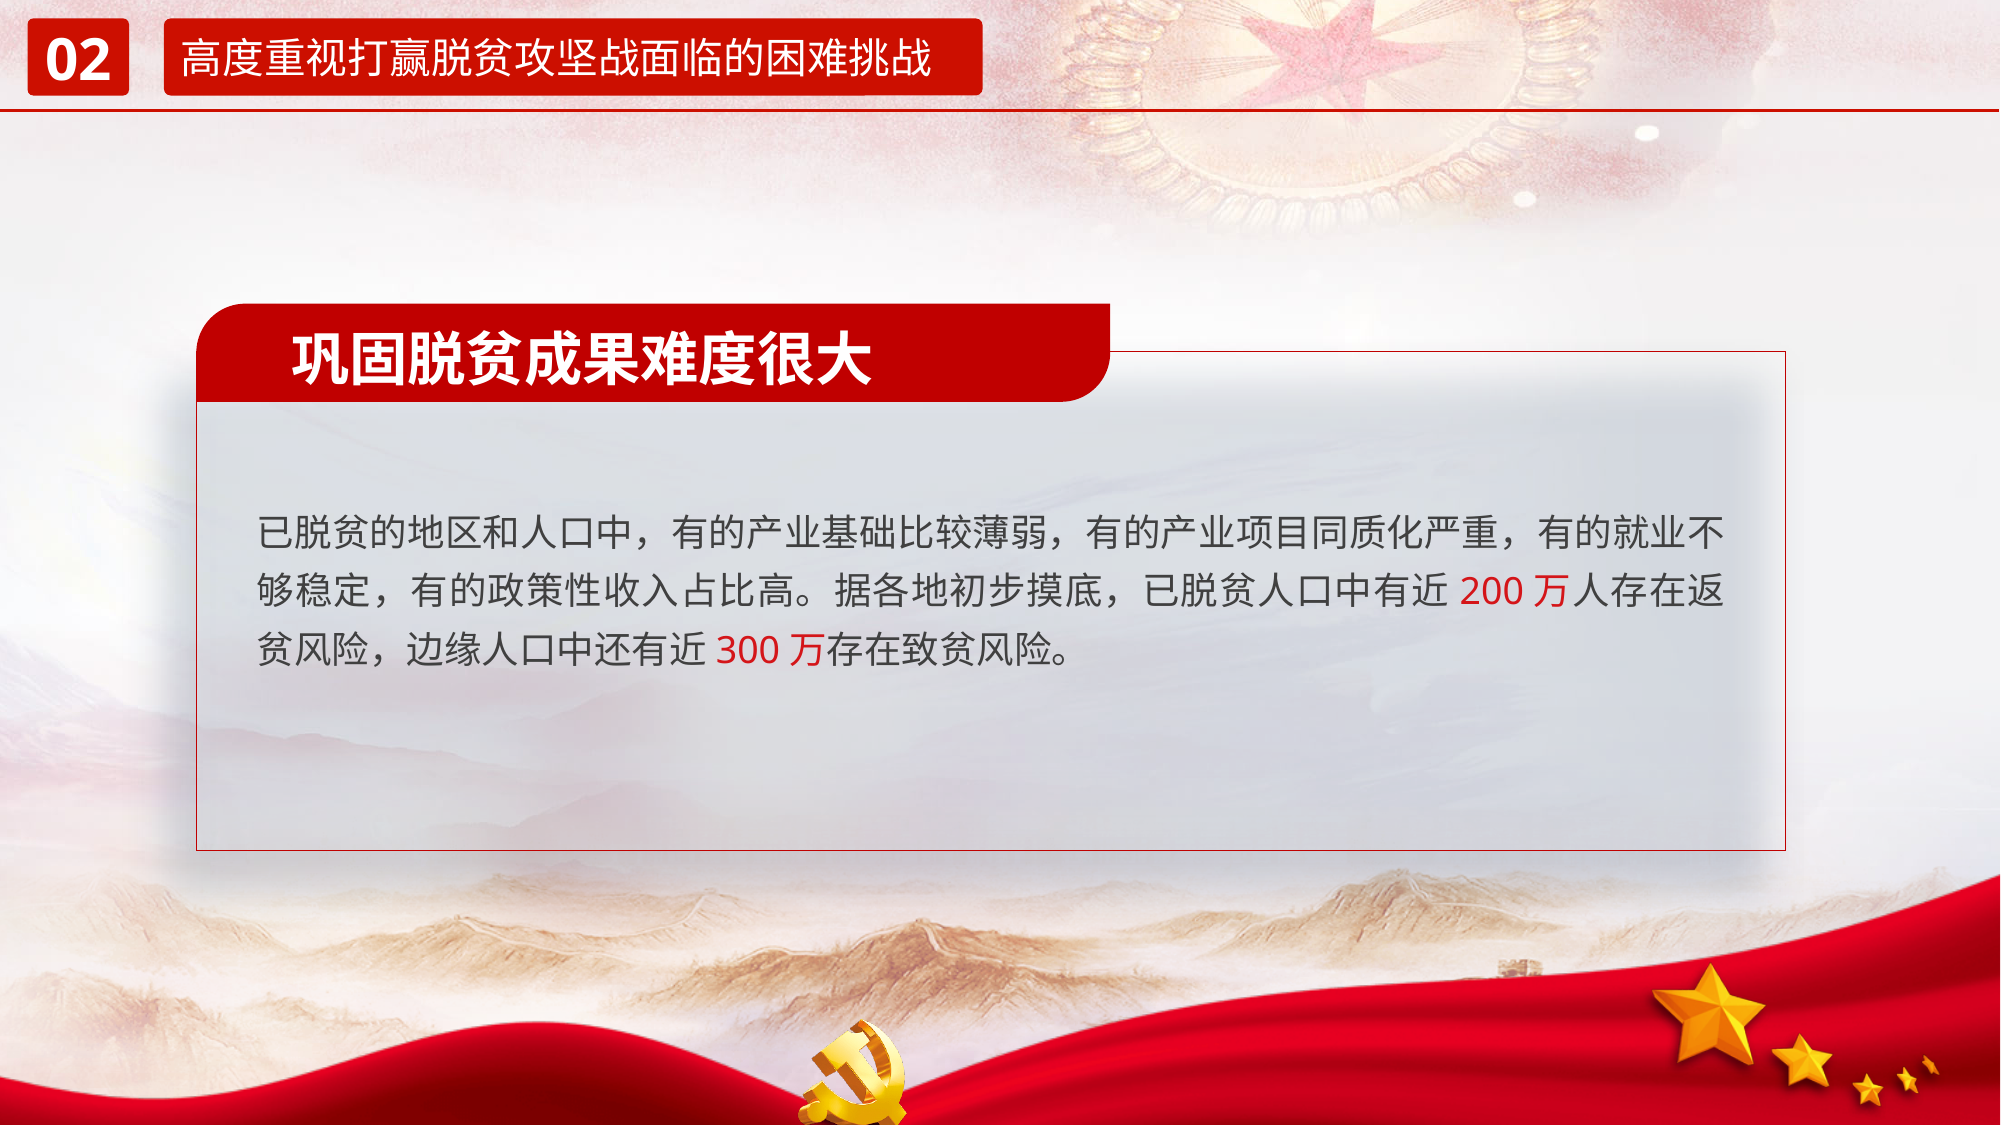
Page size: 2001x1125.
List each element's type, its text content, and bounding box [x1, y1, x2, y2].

picture [0, 0, 2001, 1125]
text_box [27, 18, 983, 96]
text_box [185, 303, 1111, 403]
text_box 已脱贫的地区和人口中，有的产业基础比较薄弱，有的产业项目同质化严重，有的就业不够稳定，有的政策性收入占比高。据各地初步摸底，已脱贫人口中有近200万人存在返贫风险，边缘人口中还有近300万存在致贫风险。 [242, 487, 1740, 678]
text_box [194, 350, 1788, 853]
